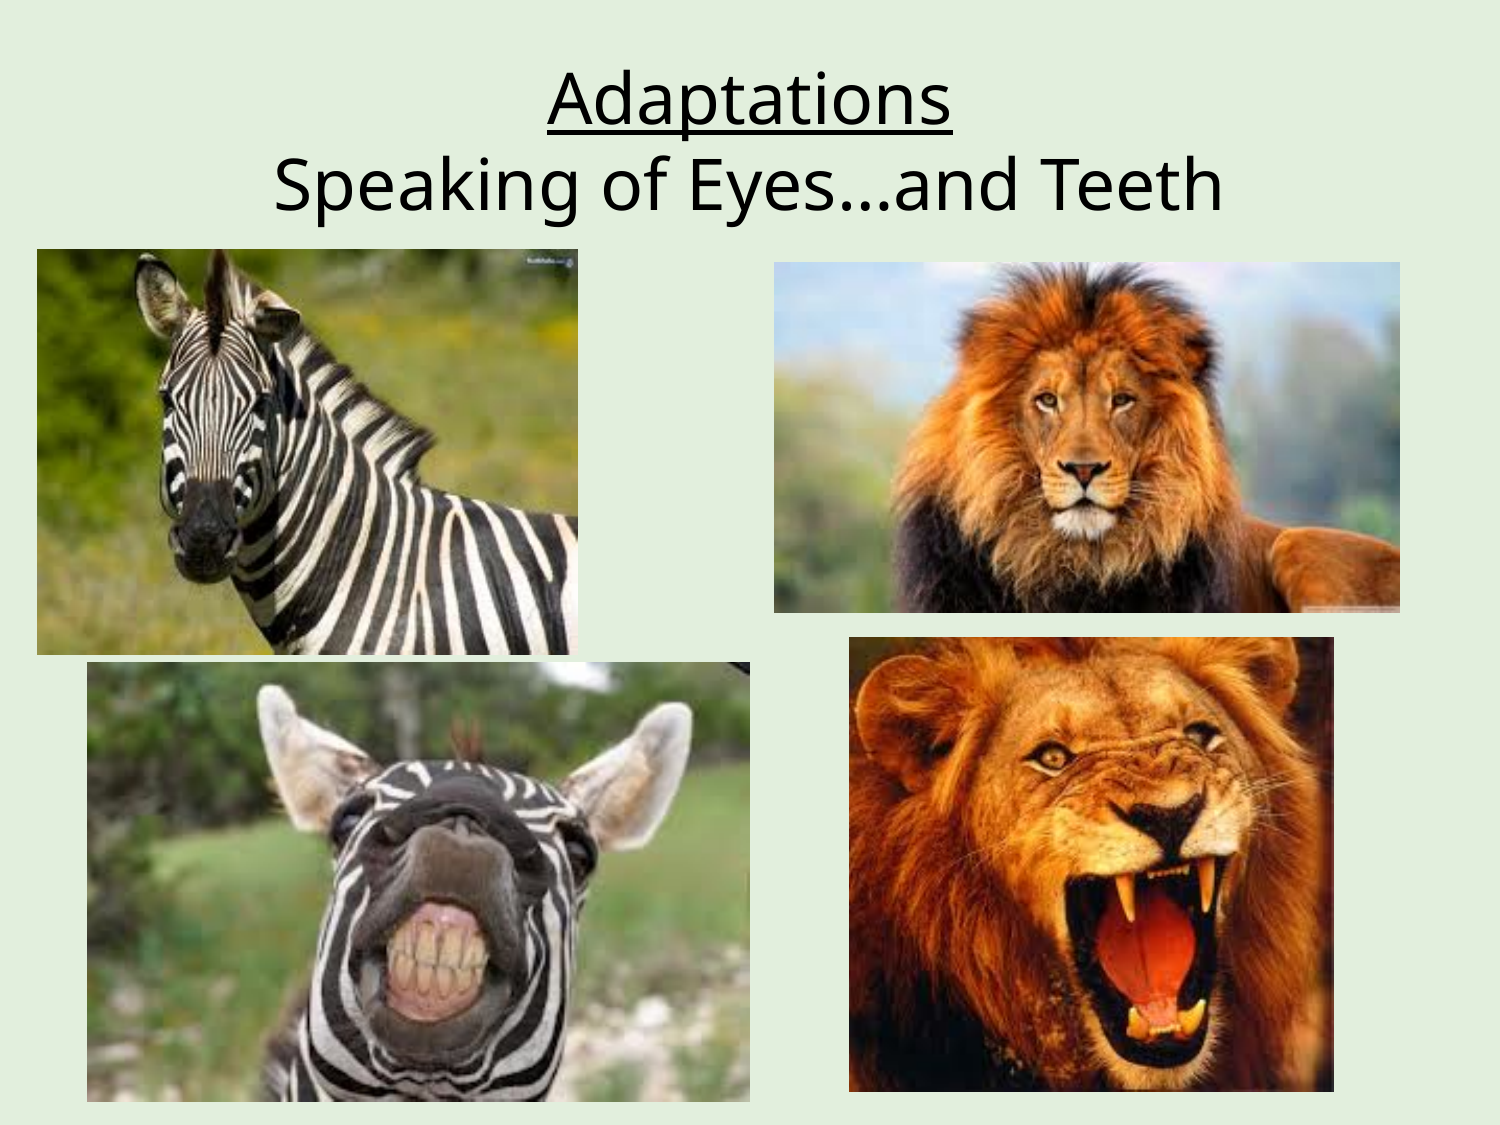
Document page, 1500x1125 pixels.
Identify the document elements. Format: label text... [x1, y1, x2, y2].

picture [87, 662, 751, 1102]
picture [849, 637, 1334, 1092]
picture [774, 262, 1401, 613]
title Adaptations Speaking of Eyes…and Teeth [75, 45, 1425, 233]
picture [37, 249, 578, 655]
